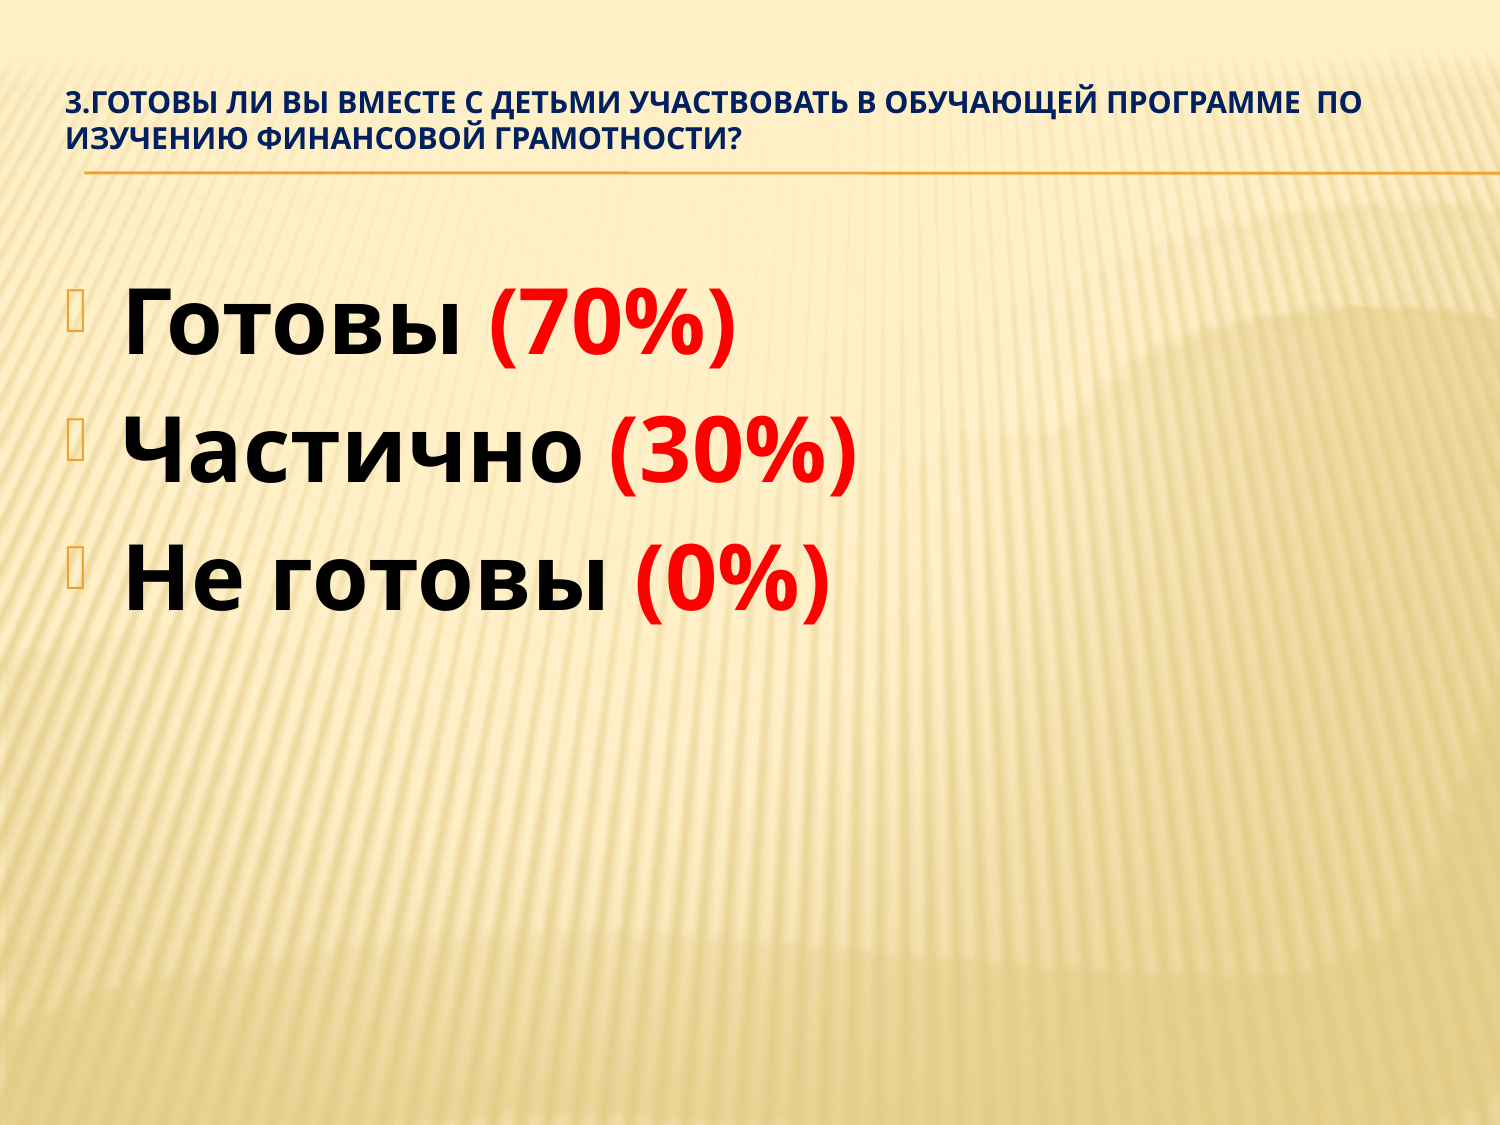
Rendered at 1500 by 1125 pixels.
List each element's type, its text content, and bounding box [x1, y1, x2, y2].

list Готовы (70%) Частично (30%) Не готовы (0%) [50, 254, 1475, 998]
title 3.Готовы ли Вы вместе с детьми участвовать в обучающей программе по изучению финансовой грамотности? [50, 75, 1475, 213]
